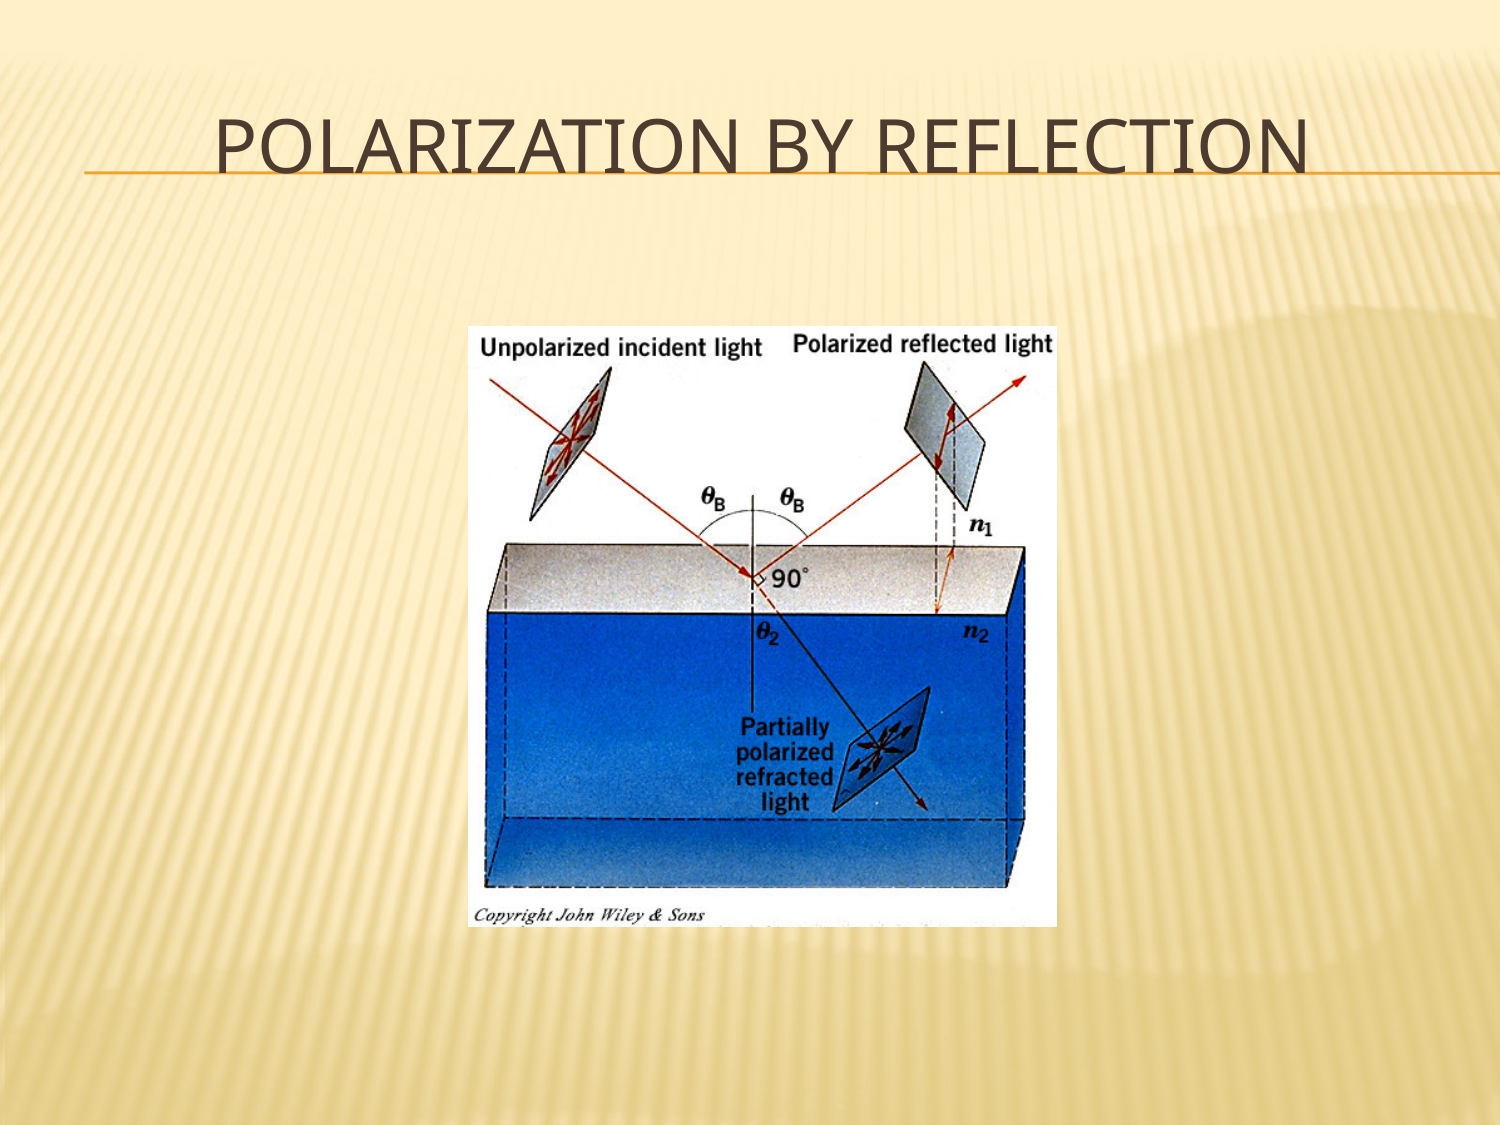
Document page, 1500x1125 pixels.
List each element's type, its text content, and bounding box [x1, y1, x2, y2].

title Polarization by Reflection [50, 75, 1475, 213]
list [468, 325, 1057, 927]
